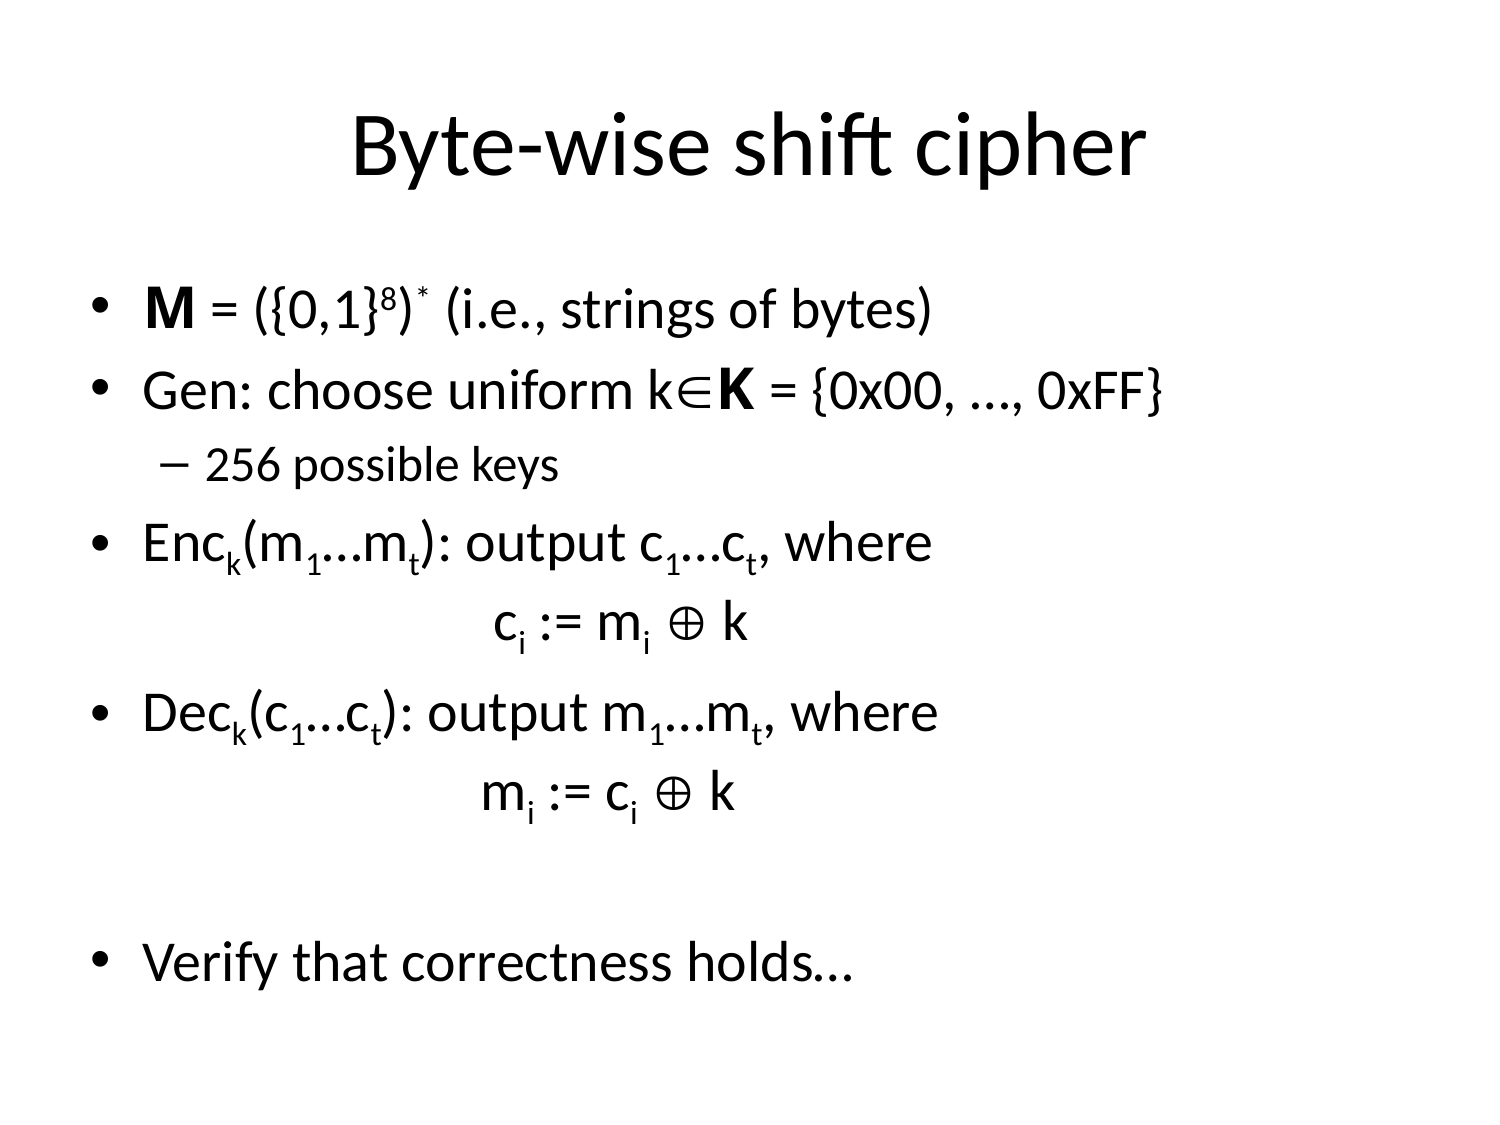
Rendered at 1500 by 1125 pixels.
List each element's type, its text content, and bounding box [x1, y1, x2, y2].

list M = ({0,1}8)* (i.e., strings of bytes) Gen: choose uniform kK = {0x00, …, 0xFF} 256 possible keys Enck(m1…mt): output c1…ct, where ci := mi  k Deck(c1…ct): output m1…mt, where mi := ci  k Verify that correctness holds… [75, 262, 1425, 1005]
title Byte-wise shift cipher [75, 45, 1425, 233]
